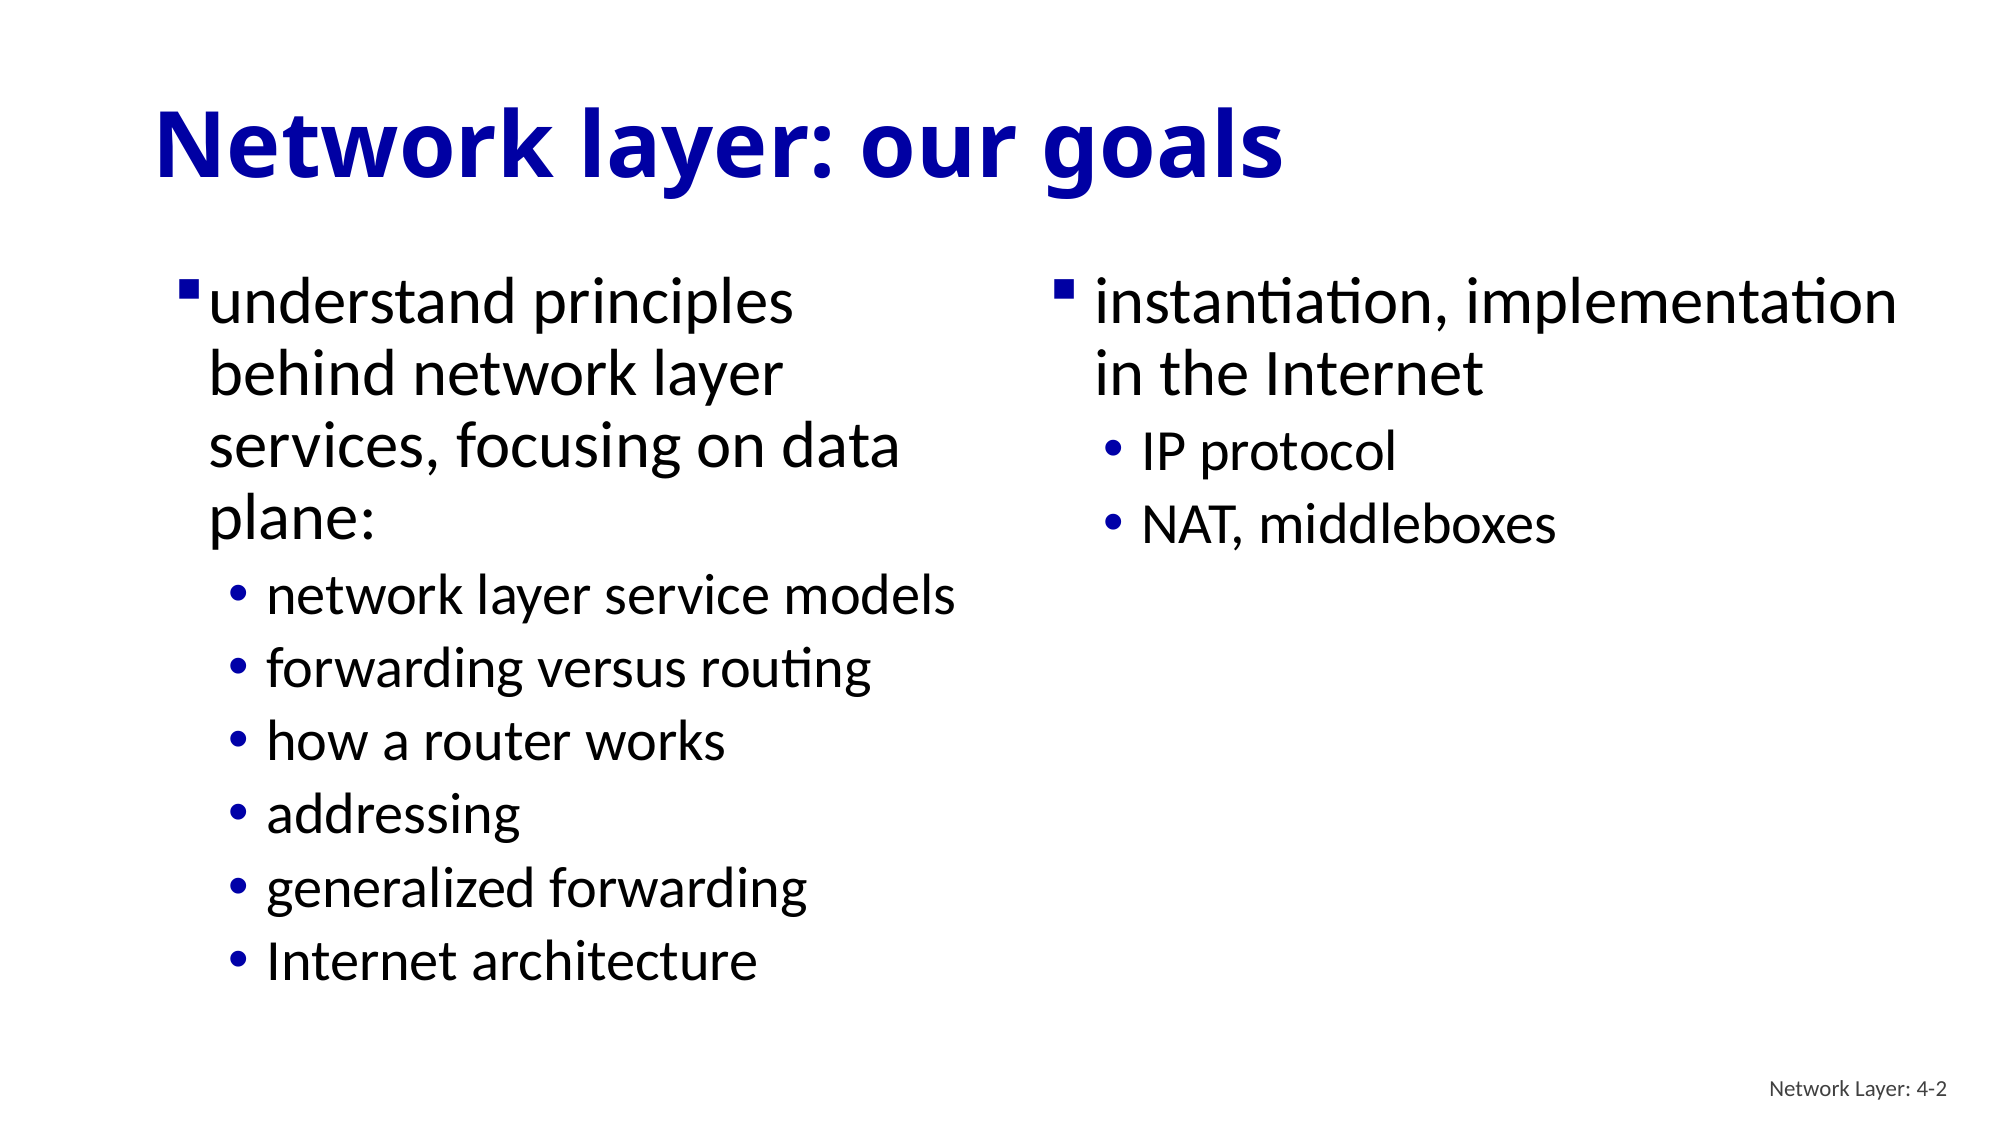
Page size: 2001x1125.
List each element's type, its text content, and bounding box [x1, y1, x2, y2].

list instantiation, implementation in the Internet IP protocol NAT, middleboxes [1012, 257, 1929, 972]
slide_number Network Layer: 4-2 [1512, 1056, 1963, 1117]
title Network layer: our goals [137, 74, 1863, 221]
list understand principles behind network layer services, focusing on data plane: network layer service models forwarding versus routing how a router works addressing generalized forwarding Internet architecture [137, 257, 988, 1029]
